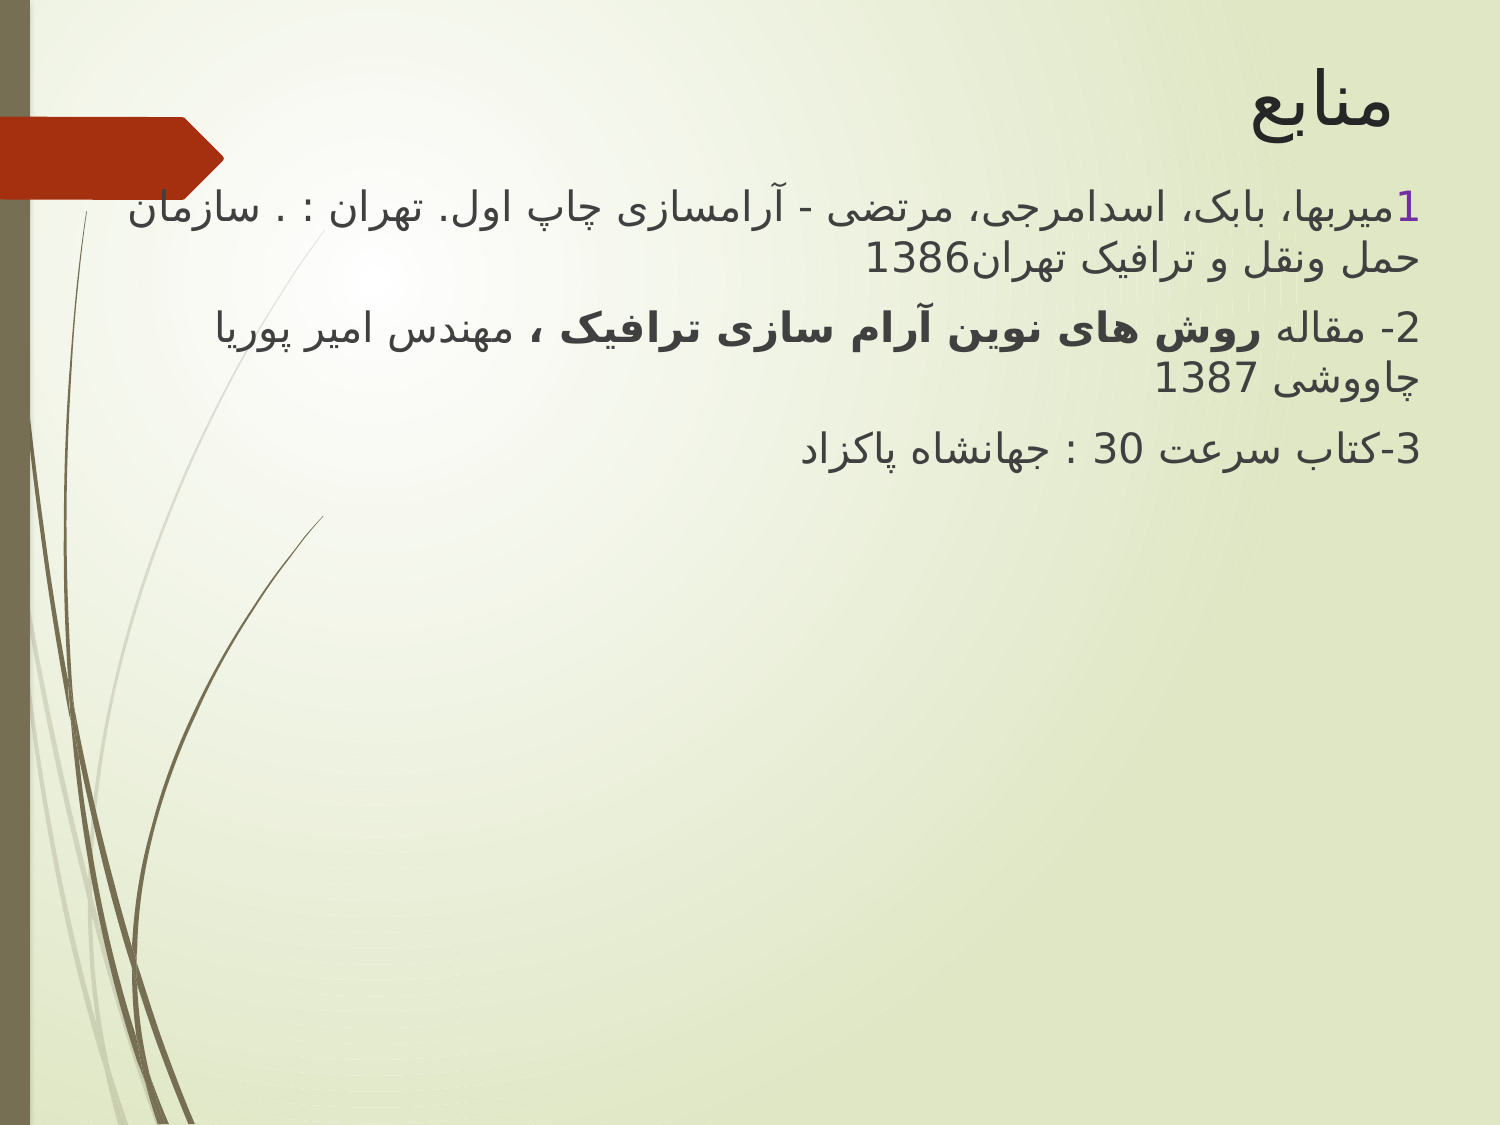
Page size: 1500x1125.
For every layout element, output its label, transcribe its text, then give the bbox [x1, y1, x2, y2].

list 1میربها، بابک، اسدامرجی، مرتضی - آرامسازی چاپ اول. تهران : . سازمان حمل ونقل و ترافیک تهران1386 2- مقاله روش های نوین آرام سازی ترافیک ، مهندس امیر پوریا چاووشی 1387 3-کتاب سرعت 30 : جهانشاه پاکزاد [53, 172, 1437, 1080]
title منابع [1234, 42, 1500, 152]
